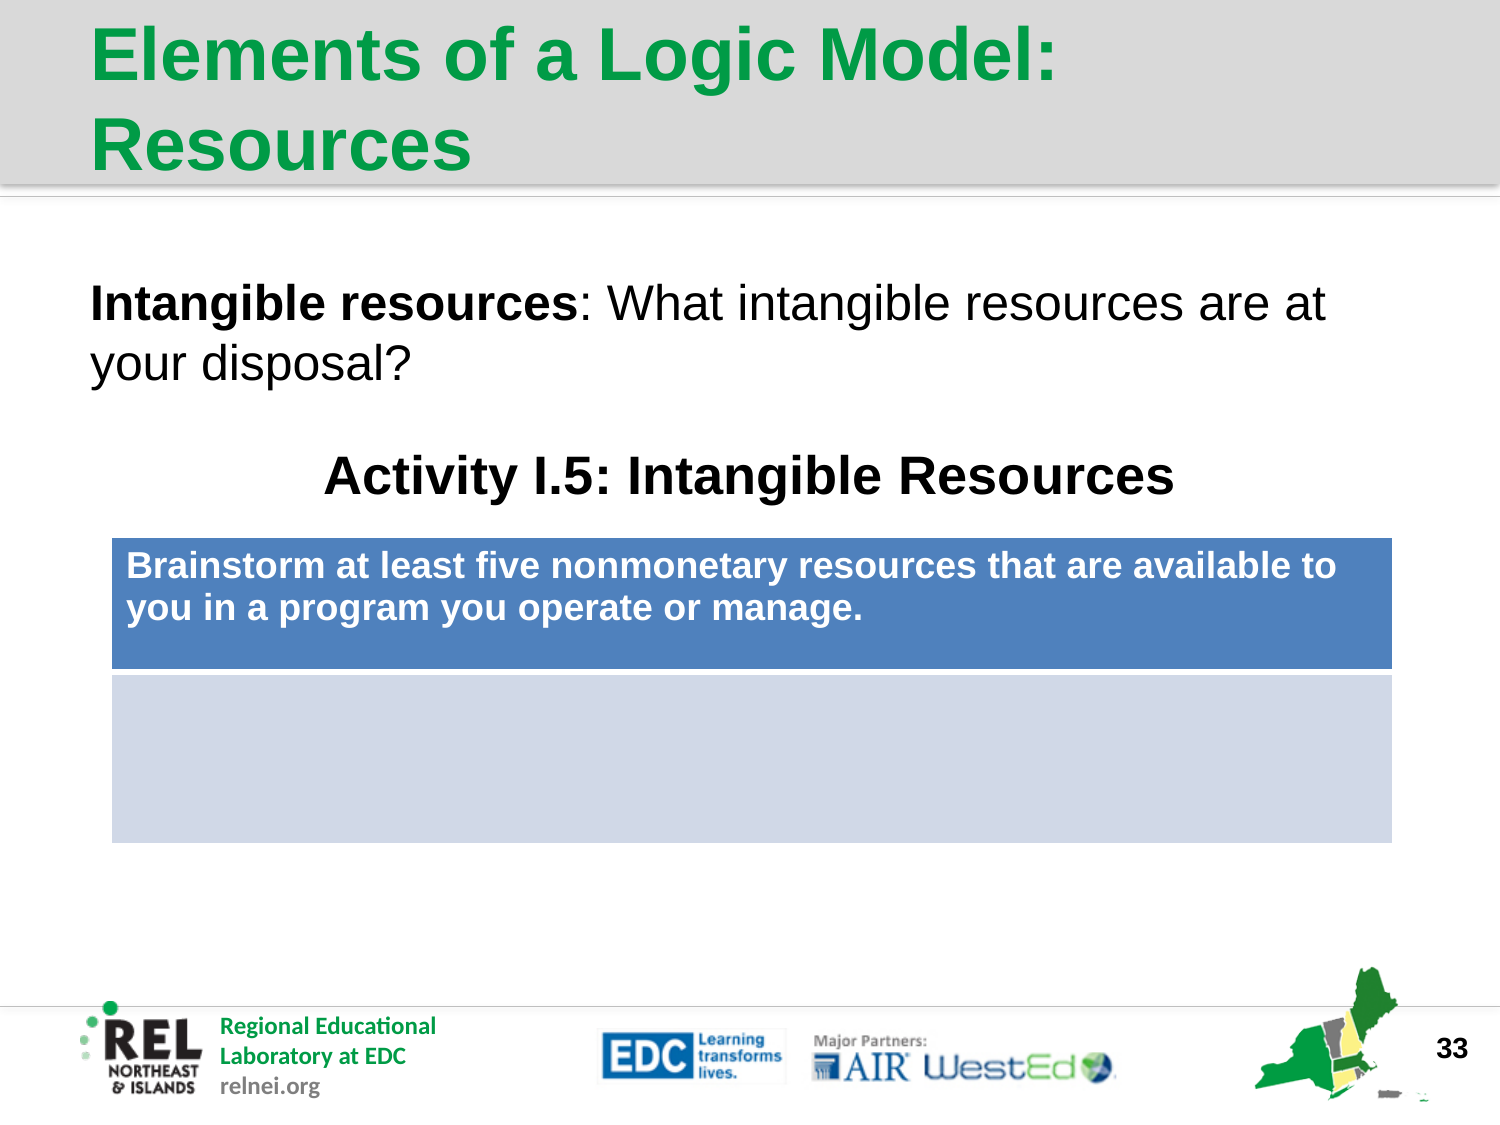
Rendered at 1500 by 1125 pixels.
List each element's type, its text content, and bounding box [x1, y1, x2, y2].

title Elements of a Logic Model: Resources [75, 25, 1425, 165]
slide_number 33 [1392, 1017, 1484, 1077]
table_header Brainstorm at least five nonmonetary resources that are available to you in a program you operate or manage. [112, 538, 1392, 669]
table_cell [112, 675, 1392, 843]
list Intangible resources: What intangible resources are at your disposal? Activity I.5: Intangible Resources [75, 262, 1425, 982]
picture [1245, 964, 1442, 1103]
picture [594, 1028, 1138, 1091]
picture [80, 1001, 227, 1108]
